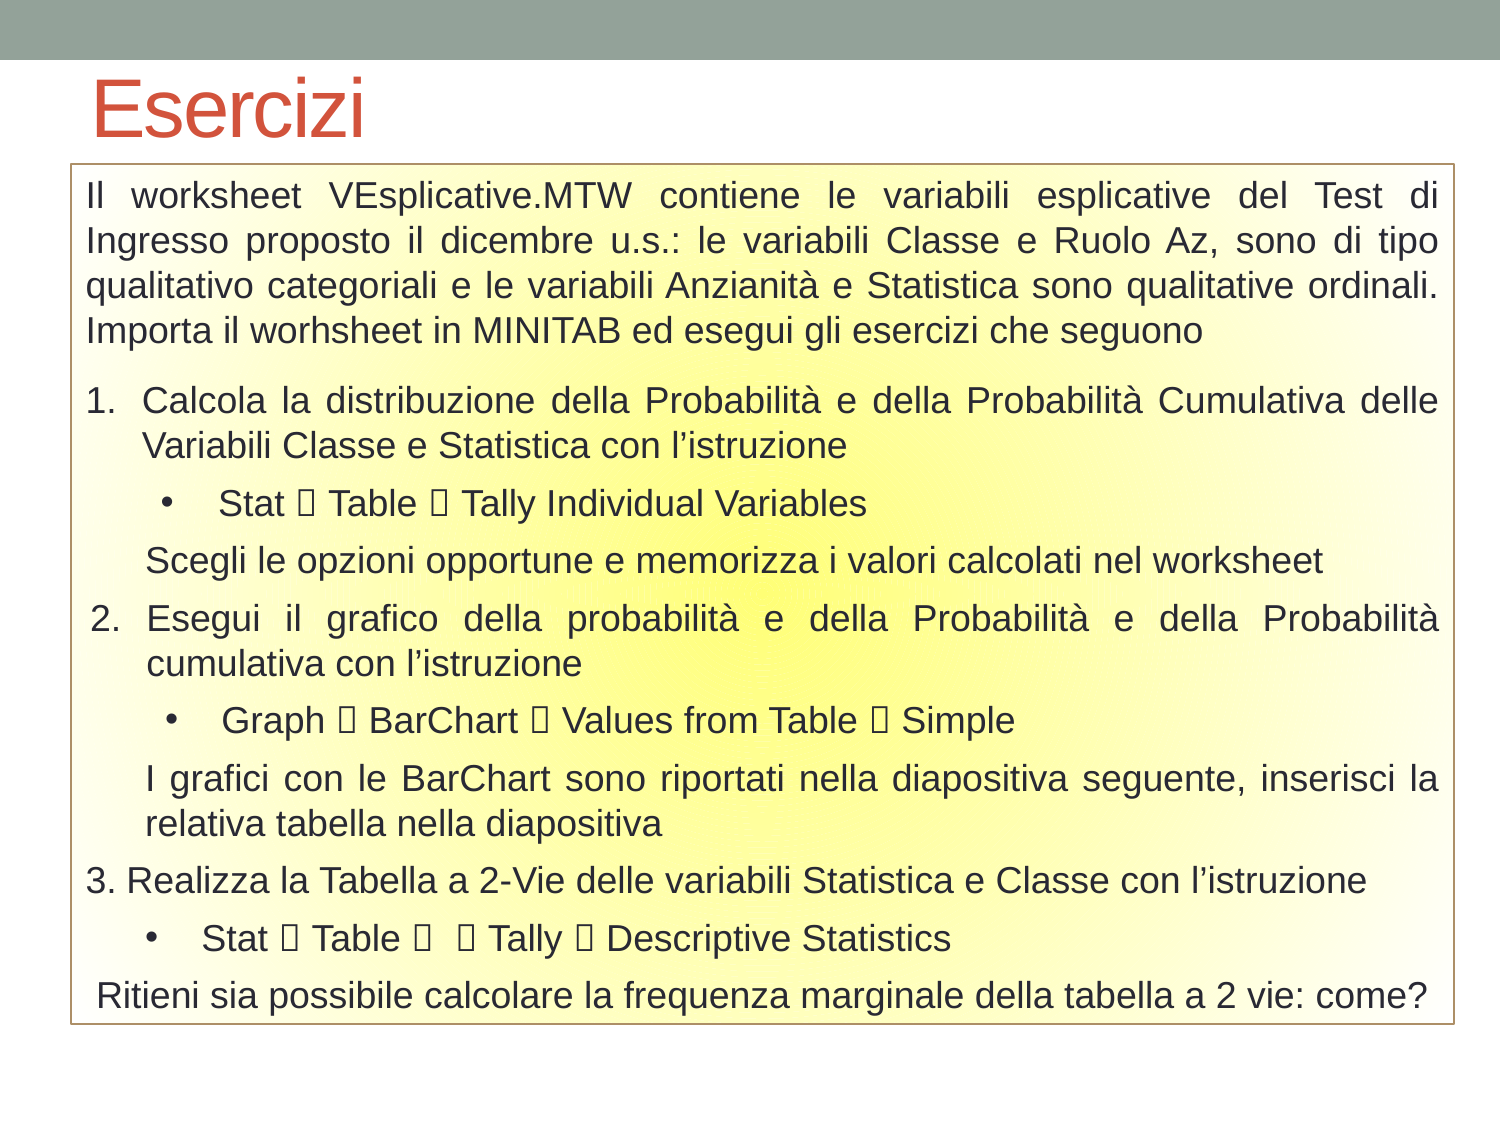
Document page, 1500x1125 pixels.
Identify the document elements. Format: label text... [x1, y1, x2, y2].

text_box Il worksheet VEsplicative.MTW contiene le variabili esplicative del Test di Ingresso proposto il dicembre u.s.: le variabili Classe e Ruolo Az, sono di tipo qualitativo categoriali e le variabili Anzianità e Statistica sono qualitative ordinali. Importa il worhsheet in MINITAB ed esegui gli esercizi che seguono Calcola la distribuzione della Probabilità e della Probabilità Cumulativa delle Variabili Classe e Statistica con l’istruzione Stat  Table  Tally Individual Variables Scegli le opzioni opportune e memorizza i valori calcolati nel worksheet Esegui il grafico della probabilità e della Probabilità e della Probabilità cumulativa con l’istruzione Graph  BarChart  Values from Table  Simple I grafici con le BarChart sono riportati nella diapositiva seguente, inserisci la relativa tabella nella diapositiva Realizza la Tabella a 2-Vie delle variabili Statistica e Classe con l’istruzione Stat  Table   Tally  Descriptive Statistics Ritieni sia possibile calcolare la frequenza marginale della tabella a 2 vie: come? [70, 163, 1455, 1025]
title Esercizi [75, 43, 1425, 163]
